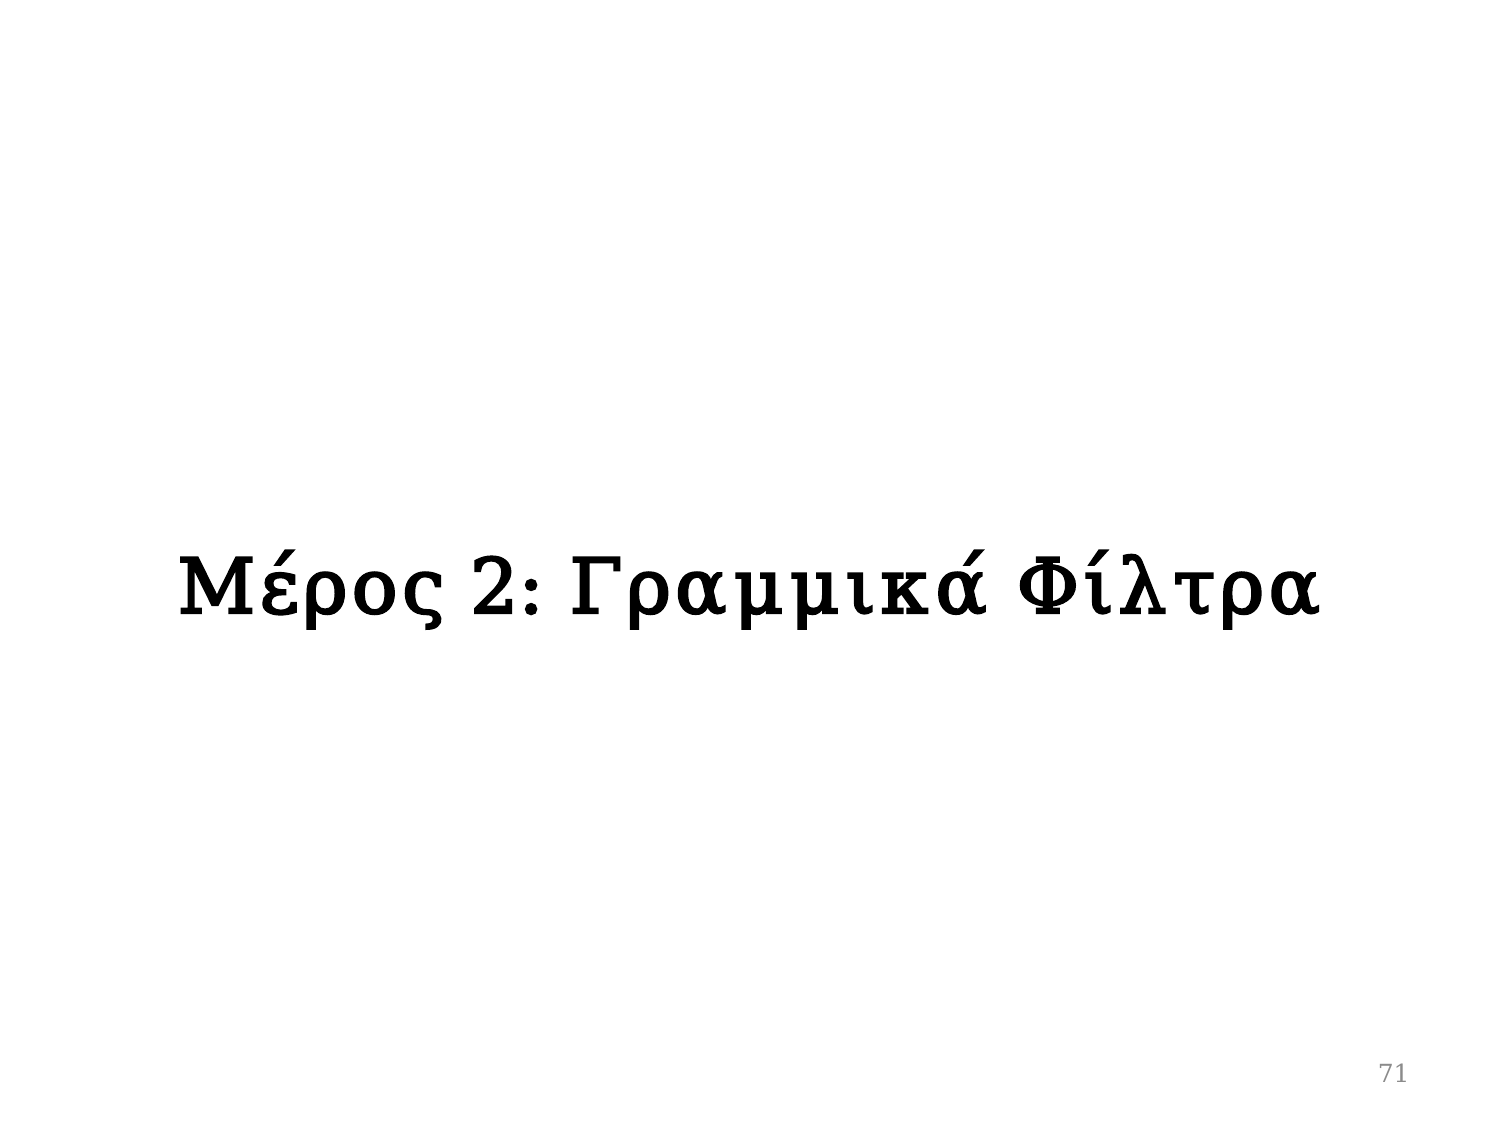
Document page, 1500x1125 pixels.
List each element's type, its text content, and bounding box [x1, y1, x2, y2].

text_box Μέρος 2: Γραμμικά Φίλτρα [112, 491, 1388, 674]
slide_number 71 [1074, 1042, 1425, 1103]
